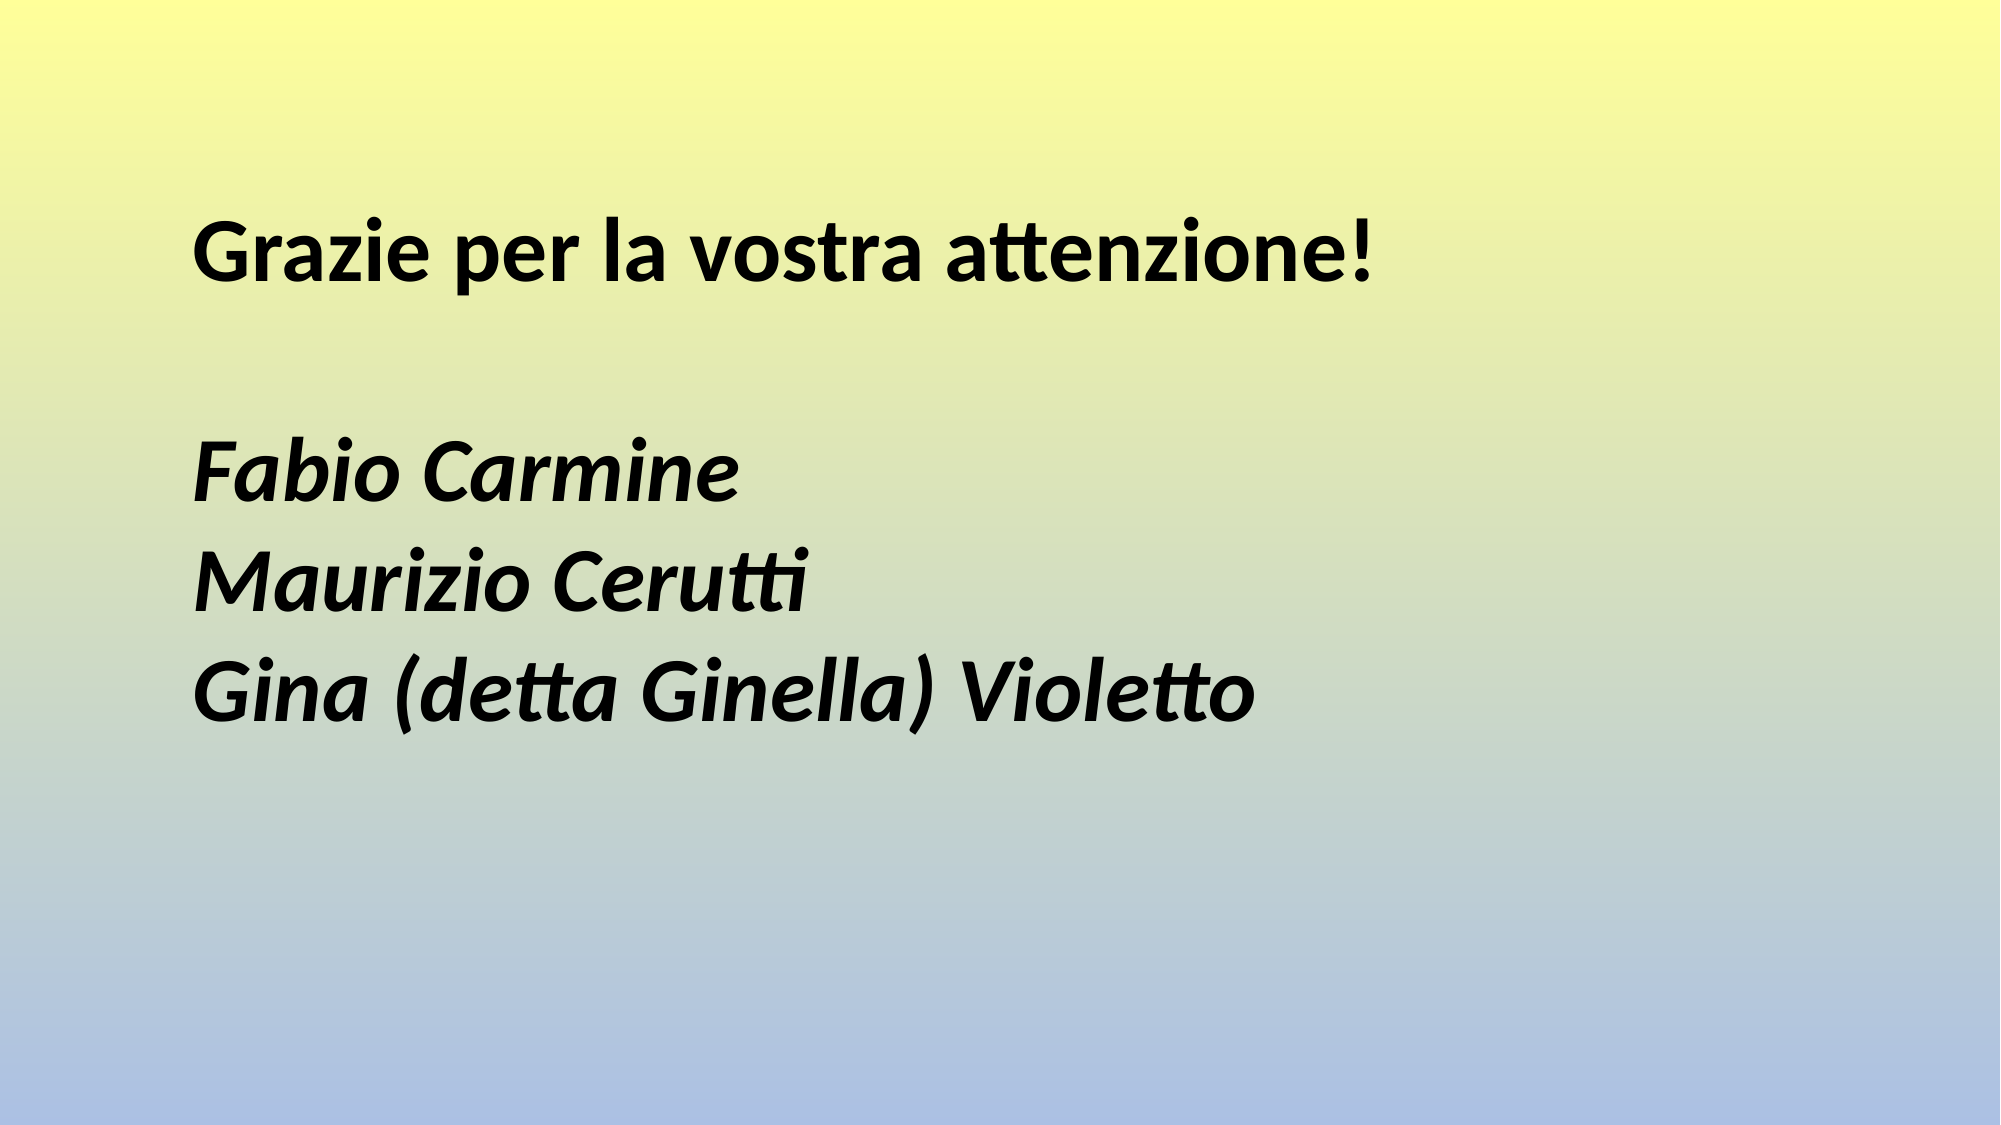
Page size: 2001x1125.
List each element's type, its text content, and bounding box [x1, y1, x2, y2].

text_box Grazie per la vostra attenzione! Fabio Carmine Maurizio Cerutti Gina (detta Ginella) Violetto [178, 182, 1768, 748]
